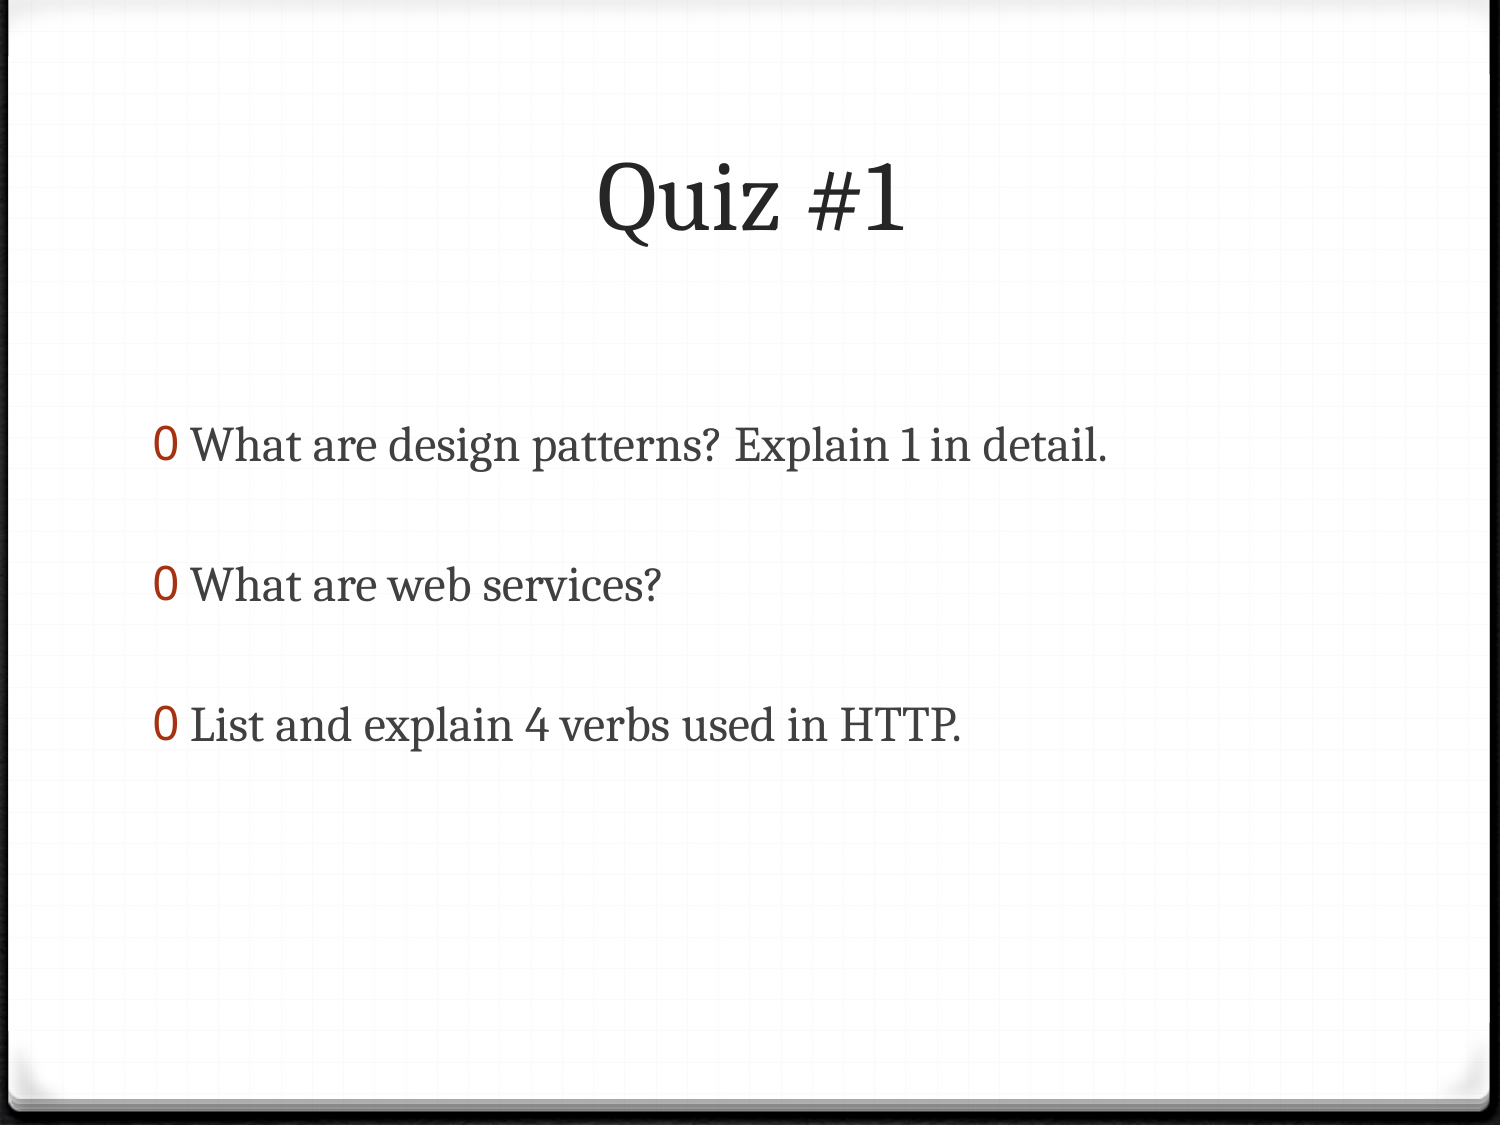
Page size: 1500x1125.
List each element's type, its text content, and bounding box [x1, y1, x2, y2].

list What are design patterns? Explain 1 in detail. What are web services? List and explain 4 verbs used in HTTP. [137, 334, 1363, 983]
picture [0, 0, 1500, 1125]
title Quiz #1 [90, 71, 1410, 309]
